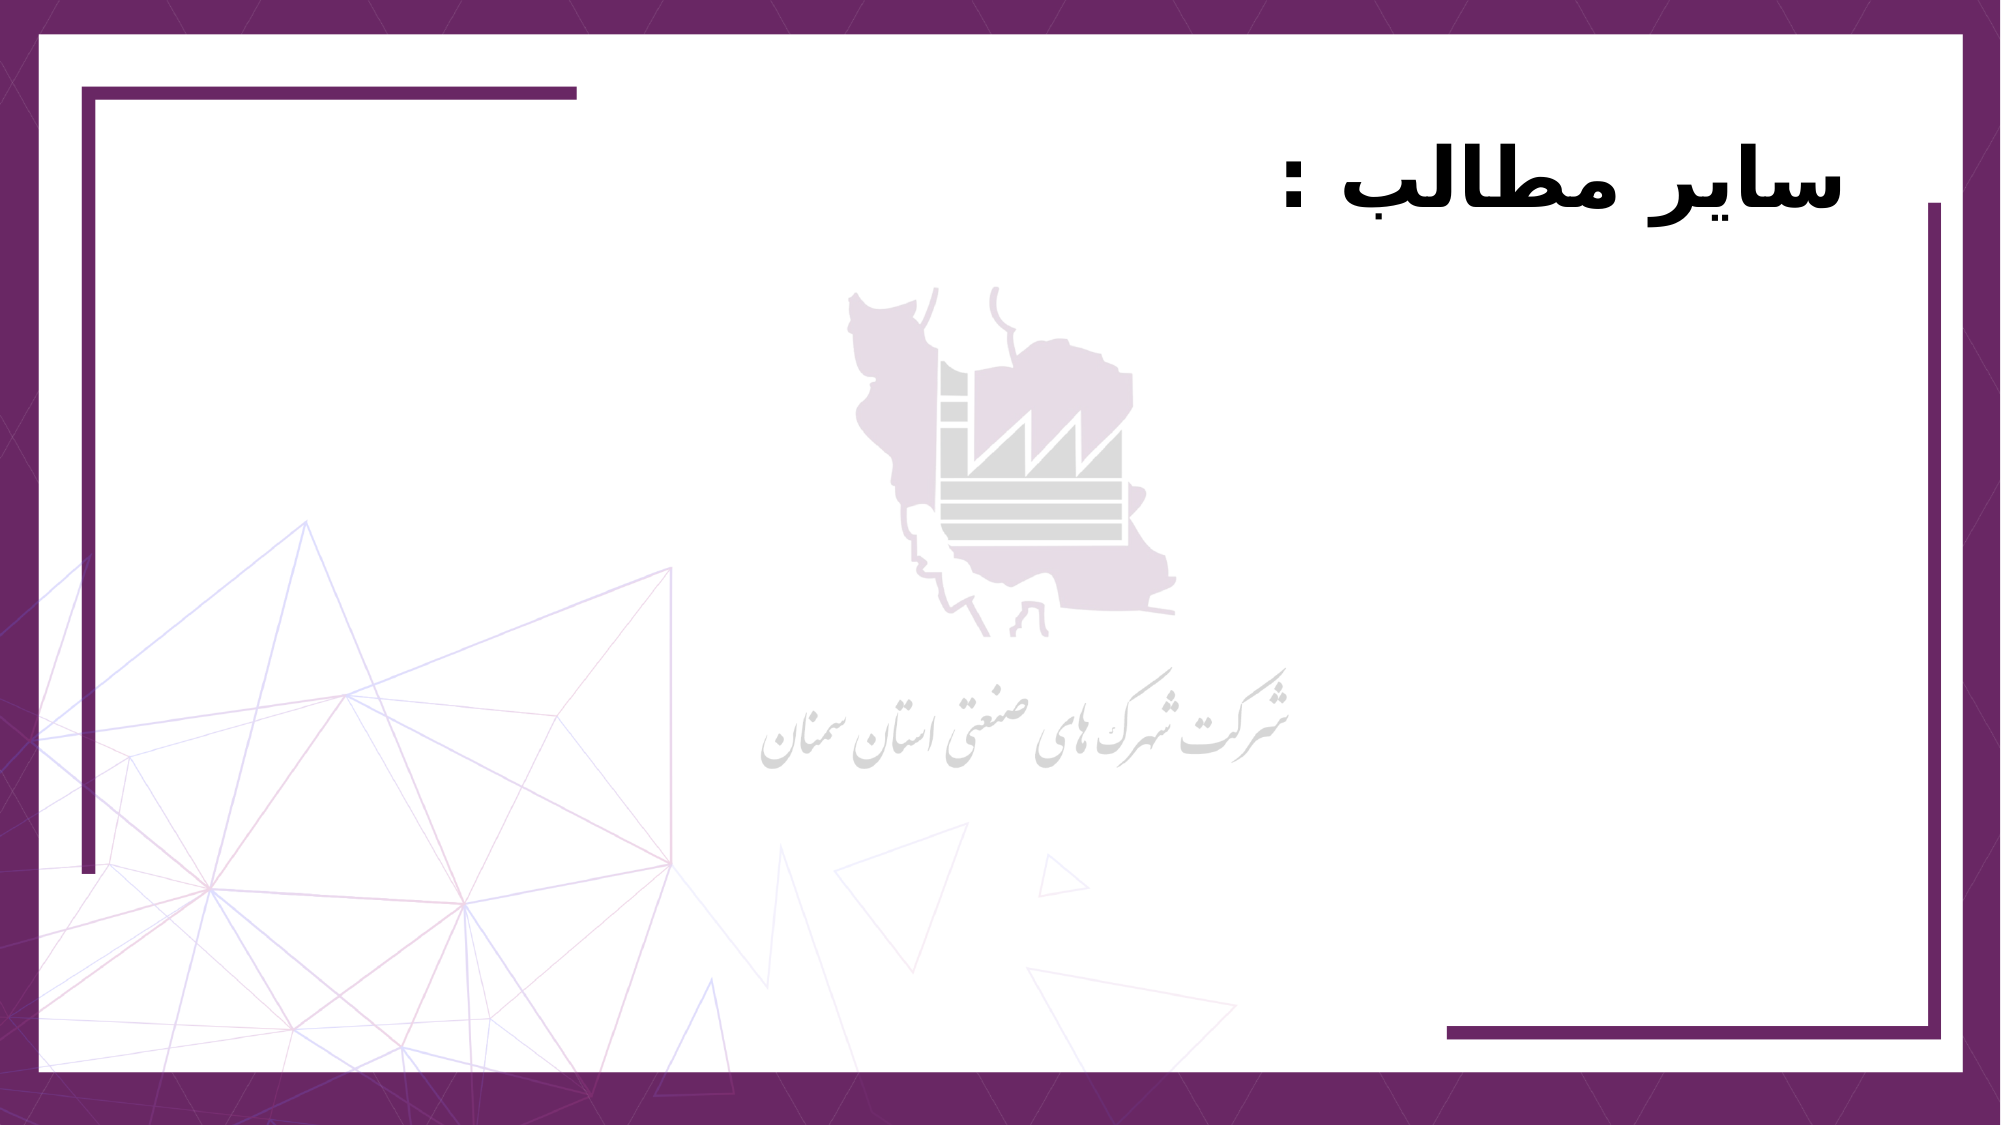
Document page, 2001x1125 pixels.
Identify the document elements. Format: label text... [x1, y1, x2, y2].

picture [0, 0, 2001, 1125]
list ساير مطالب : [137, 128, 1863, 250]
